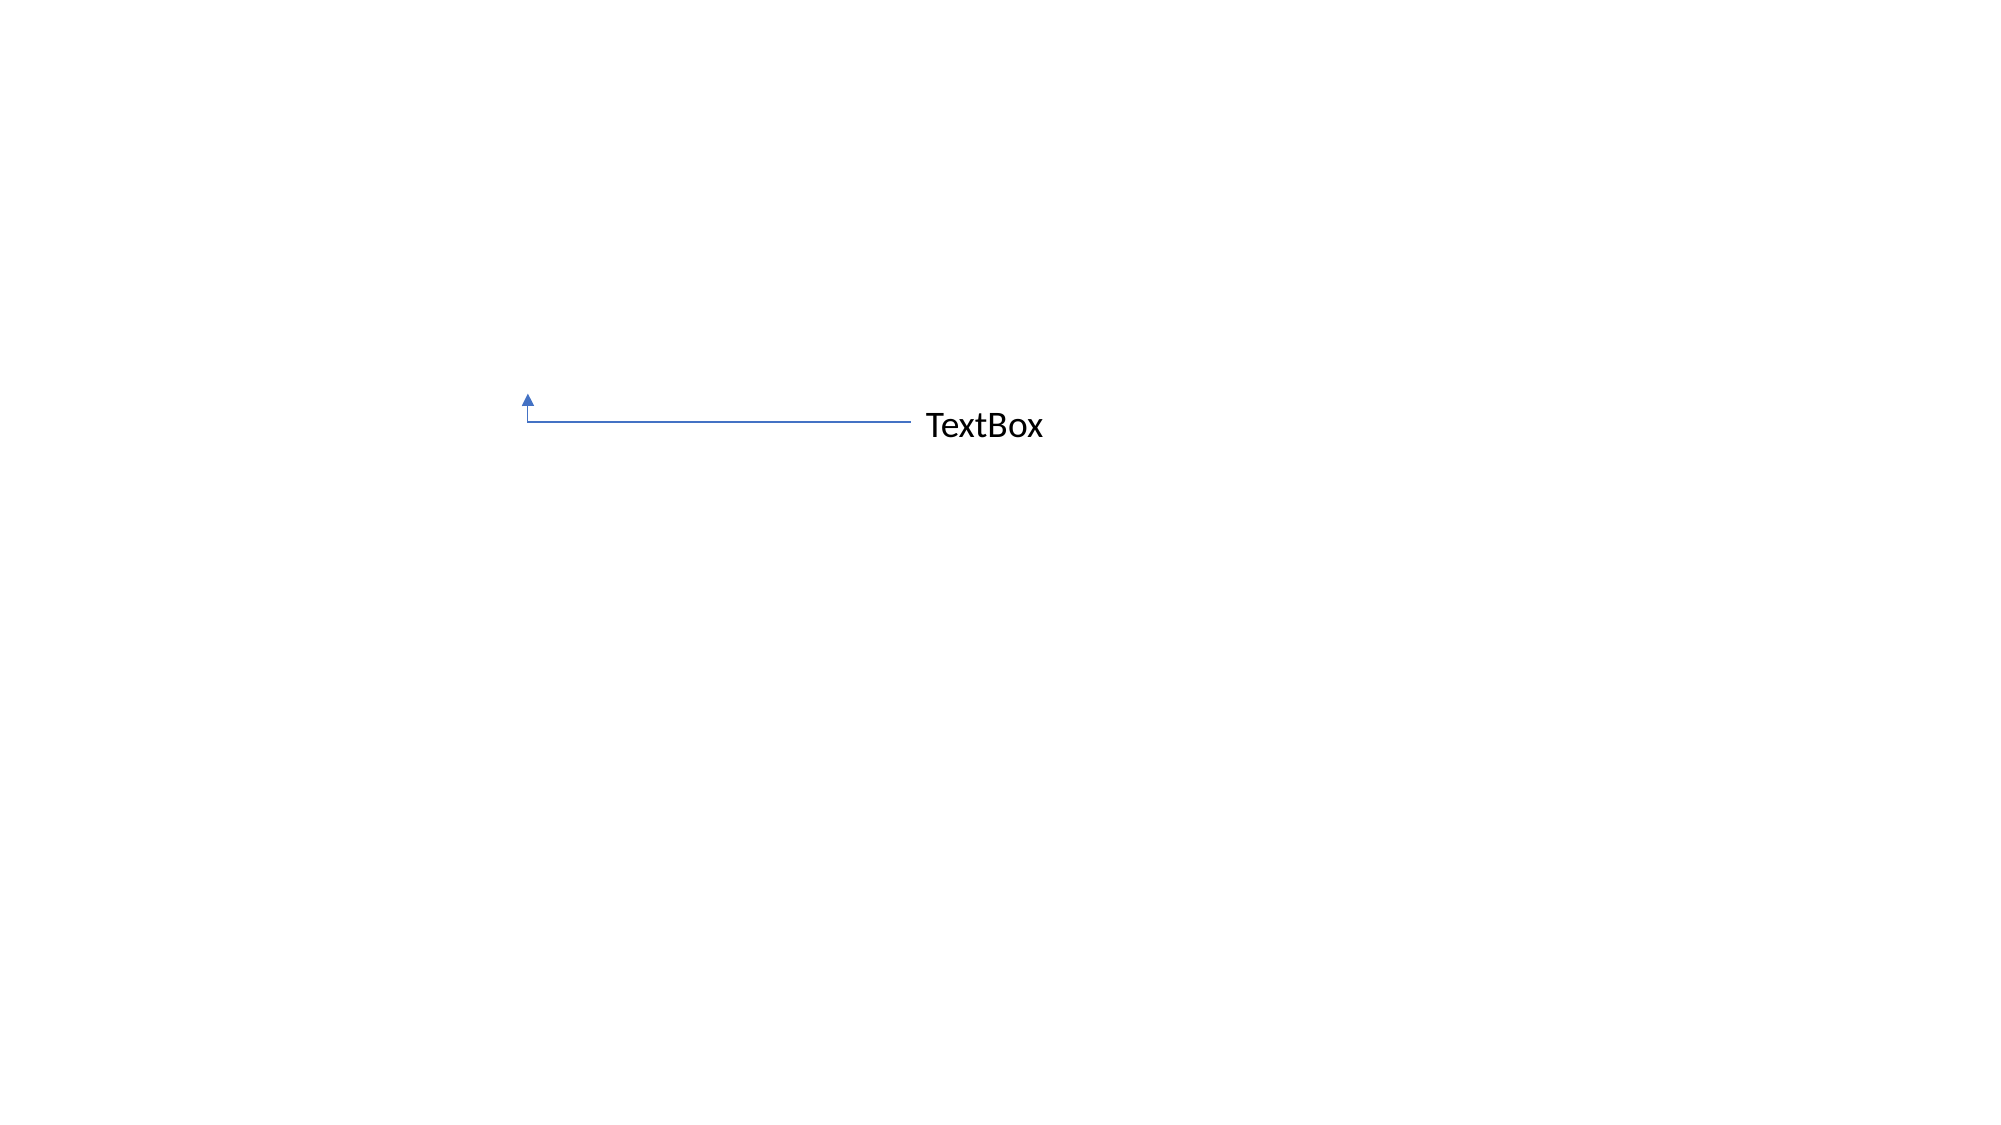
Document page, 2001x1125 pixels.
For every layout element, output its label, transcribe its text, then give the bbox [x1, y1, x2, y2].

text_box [527, 393, 912, 424]
text_box TextBox [910, 392, 1064, 452]
